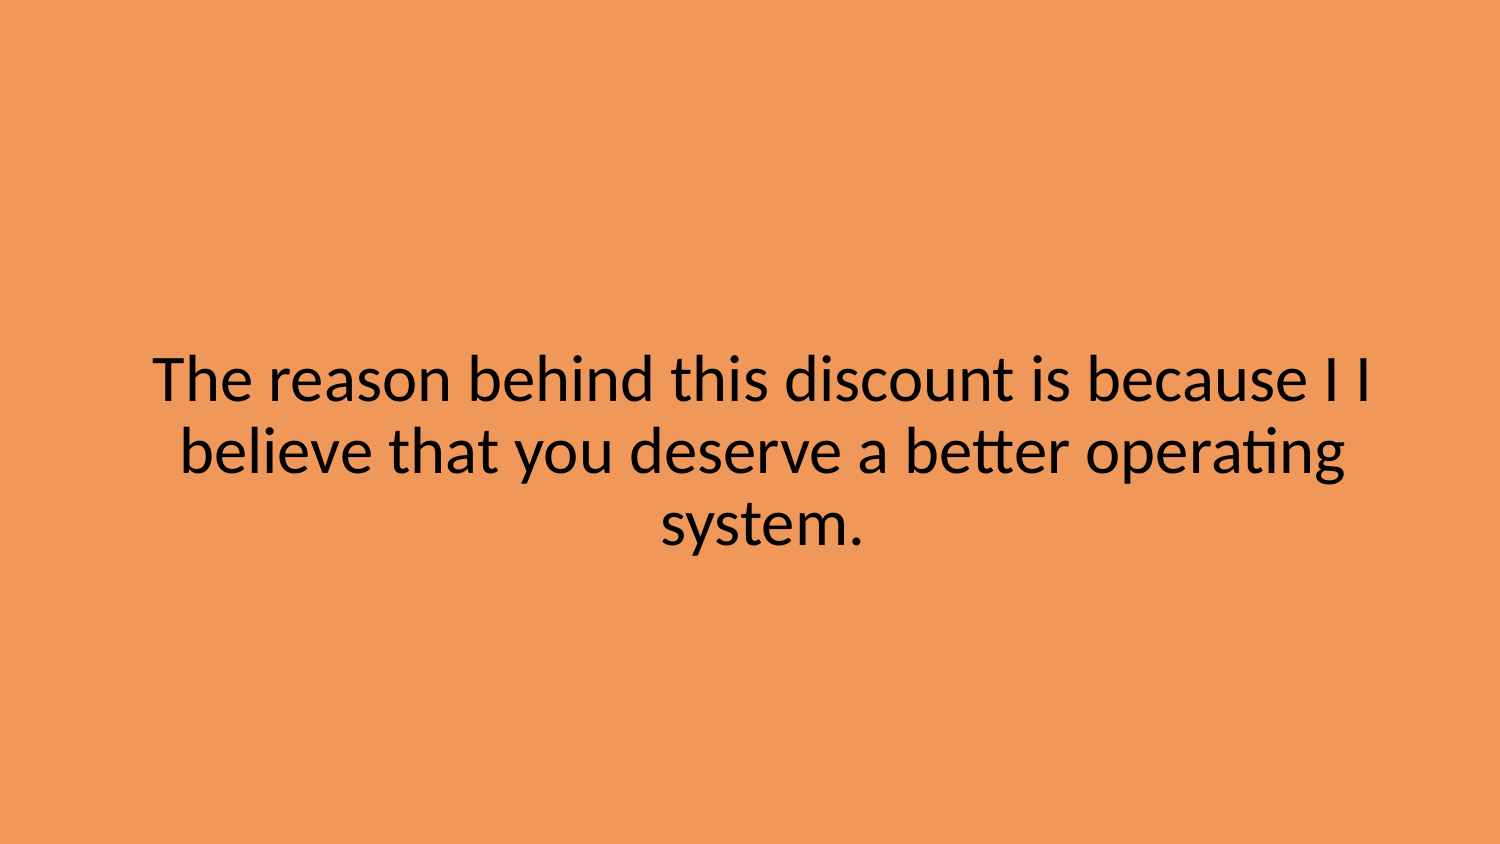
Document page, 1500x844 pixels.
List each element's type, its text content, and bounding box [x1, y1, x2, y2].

list The reason behind this discount is because I I believe that you deserve a better operating system. [101, 336, 1425, 826]
